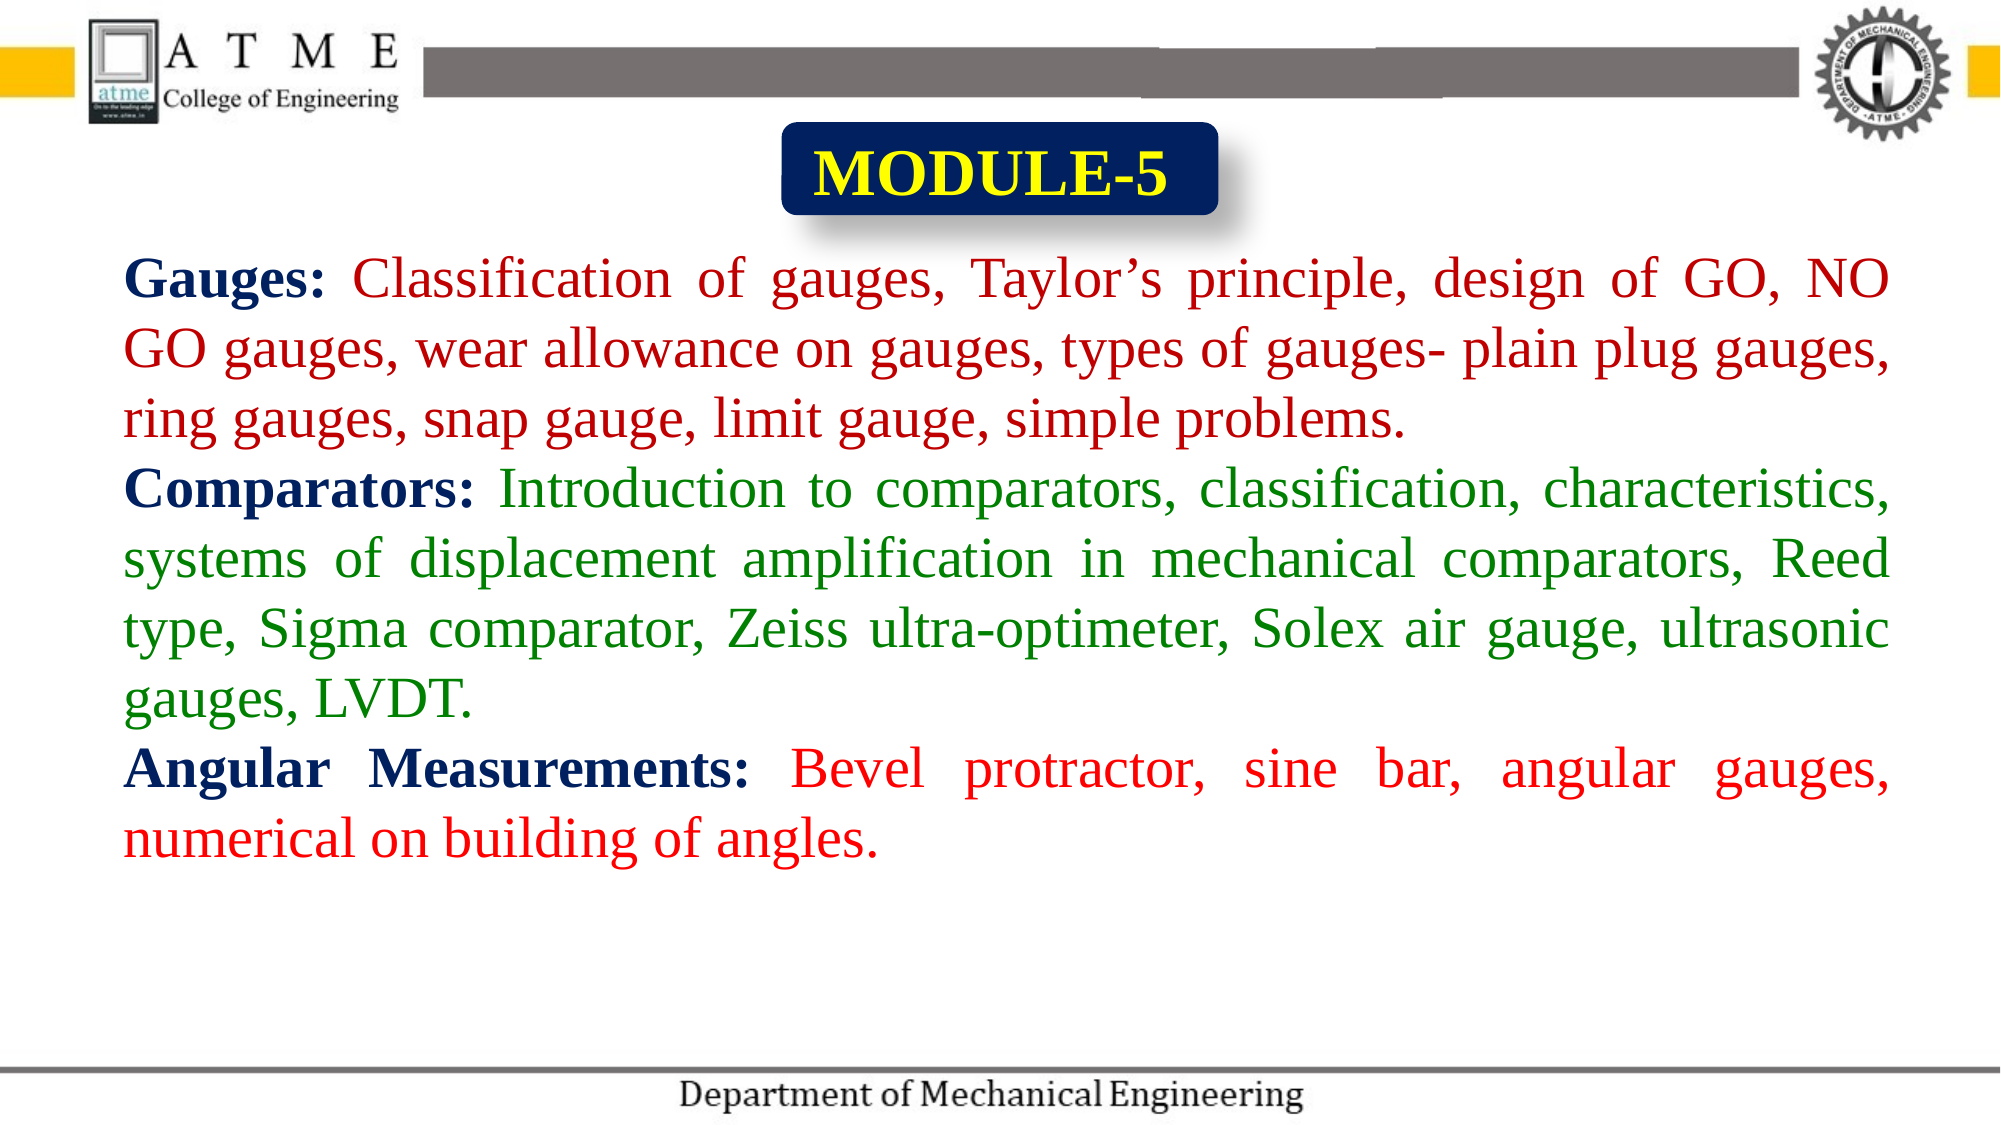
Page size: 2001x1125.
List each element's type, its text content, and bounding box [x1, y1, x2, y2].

picture [0, 0, 2001, 1125]
text_box Gauges: Classification of gauges, Taylor’s principle, design of GO, NO GO gauges, wear allowance on gauges, types of gauges- plain plug gauges, ring gauges, snap gauge, limit gauge, simple problems. Comparators: Introduction to comparators, classification, characteristics, systems of displacement amplification in mechanical comparators, Reed type, Sigma comparator, Zeiss ultra-optimeter, Solex air gauge, ultrasonic gauges, LVDT. Angular Measurements: Bevel protractor, sine bar, angular gauges, numerical on building of angles. [108, 231, 1907, 877]
text_box MODULE-5 [780, 121, 1220, 217]
